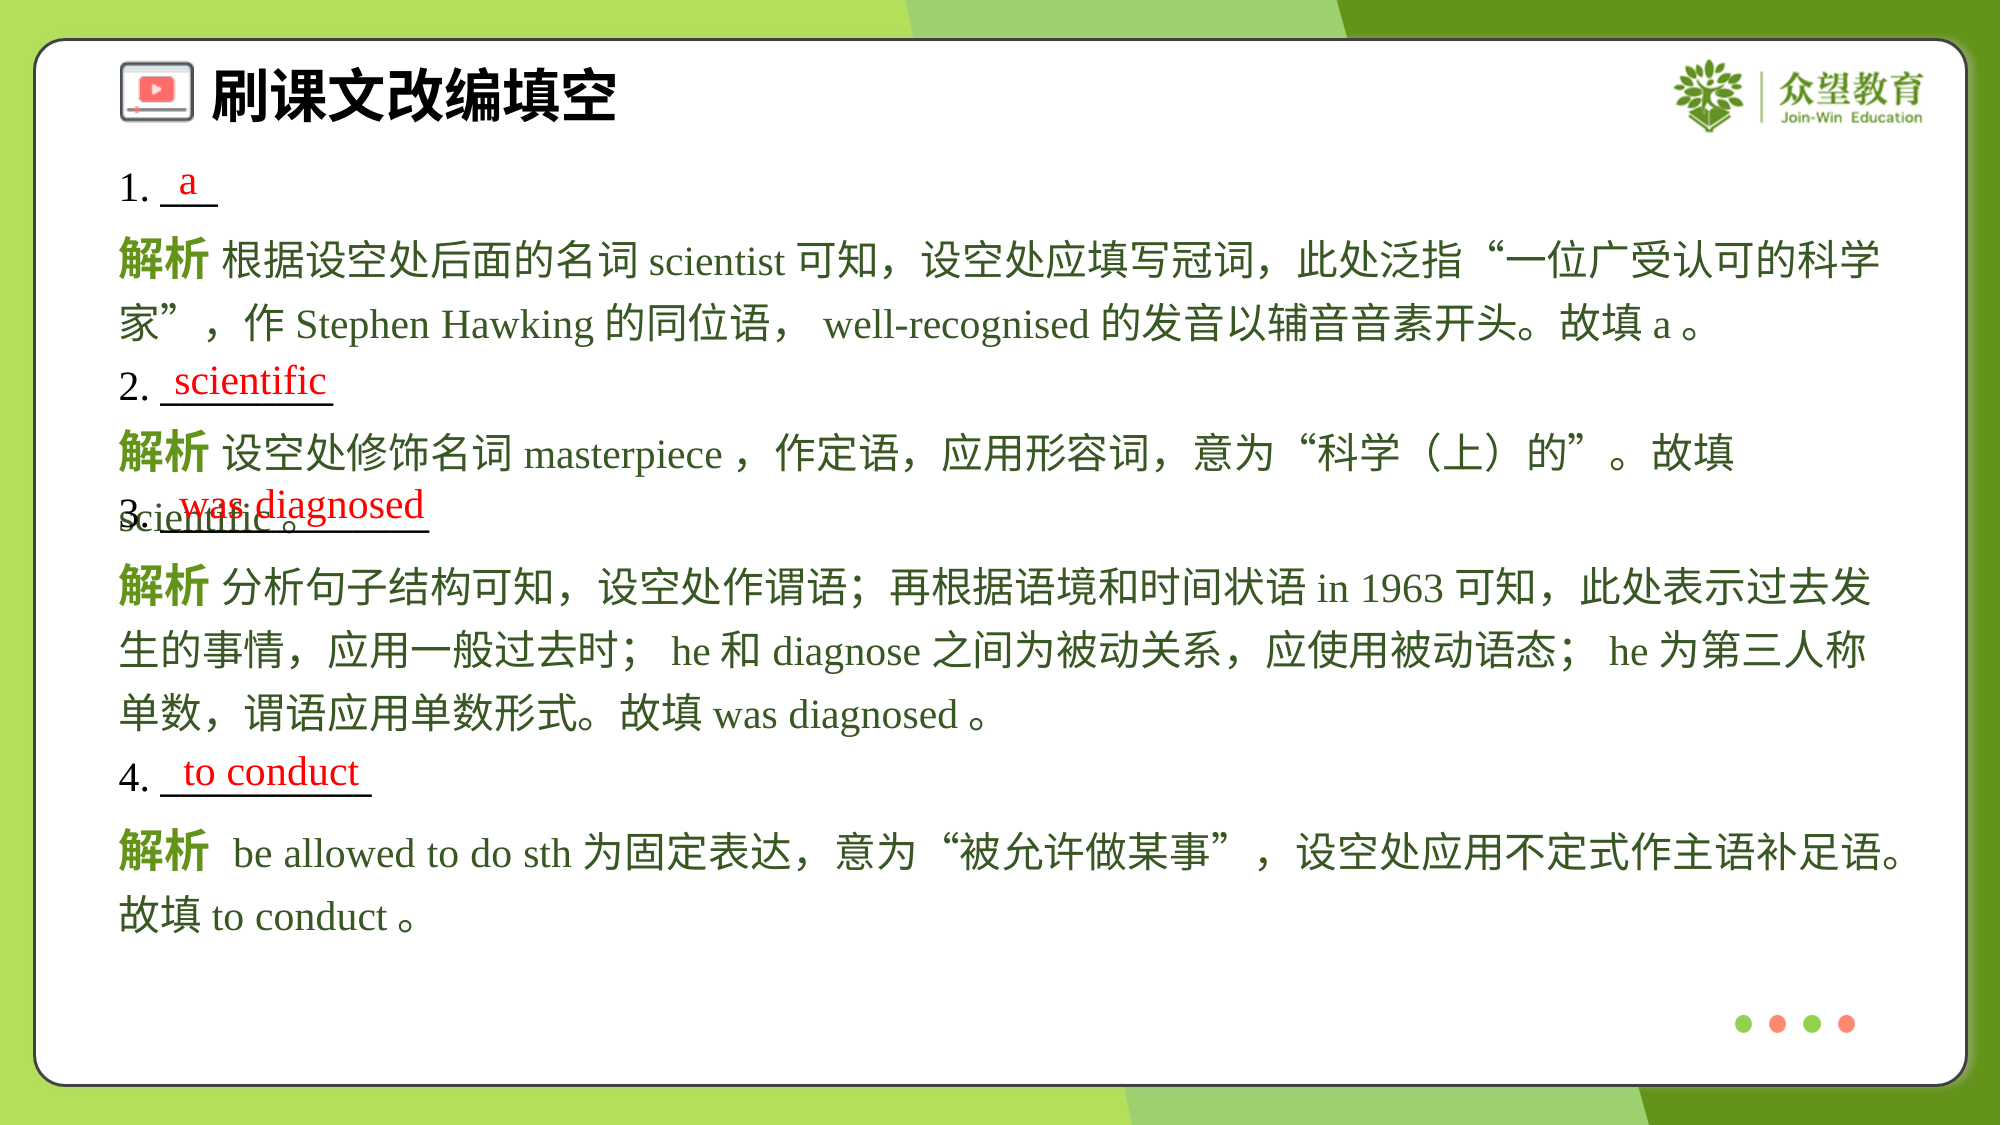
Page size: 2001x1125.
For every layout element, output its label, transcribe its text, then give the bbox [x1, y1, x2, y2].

text_box 解析 根据设空处后面的名词scientist可知，设空处应填写冠词，此处泛指“一位广受认可的科学家”，作Stephen Hawking的同位语，well-recognised的发音以辅音音素开头。故填a。 [118, 215, 1883, 342]
text_box 3. ______________ [118, 472, 1883, 530]
text_box 1. ___ [118, 146, 1883, 204]
text_box 2. _________ [118, 346, 1883, 404]
text_box was diagnosed [170, 464, 434, 522]
picture [0, 0, 2000, 1125]
text_box a [174, 140, 202, 199]
text_box 解析 分析句子结构可知，设空处作谓语；再根据语境和时间状语in 1963可知，此处表示过去发生的事情，应用一般过去时；he和diagnose之间为被动关系，应使用被动语态；he为第三人称单数，谓语应用单数形式。故填was diagnosed。 [118, 542, 1883, 732]
text_box scientific [170, 339, 332, 398]
text_box to conduct [174, 731, 369, 789]
text_box 解析 设空处修饰名词masterpiece，作定语，应用形容词，意为“科学（上）的”。故填scientific。 [118, 409, 1883, 471]
text_box 4. ___________ [118, 737, 1883, 795]
text_box 解析 be allowed to do sth为固定表达，意为“被允许做某事”，设空处应用不定式作主语补足语。故填to conduct。 [118, 807, 1883, 934]
